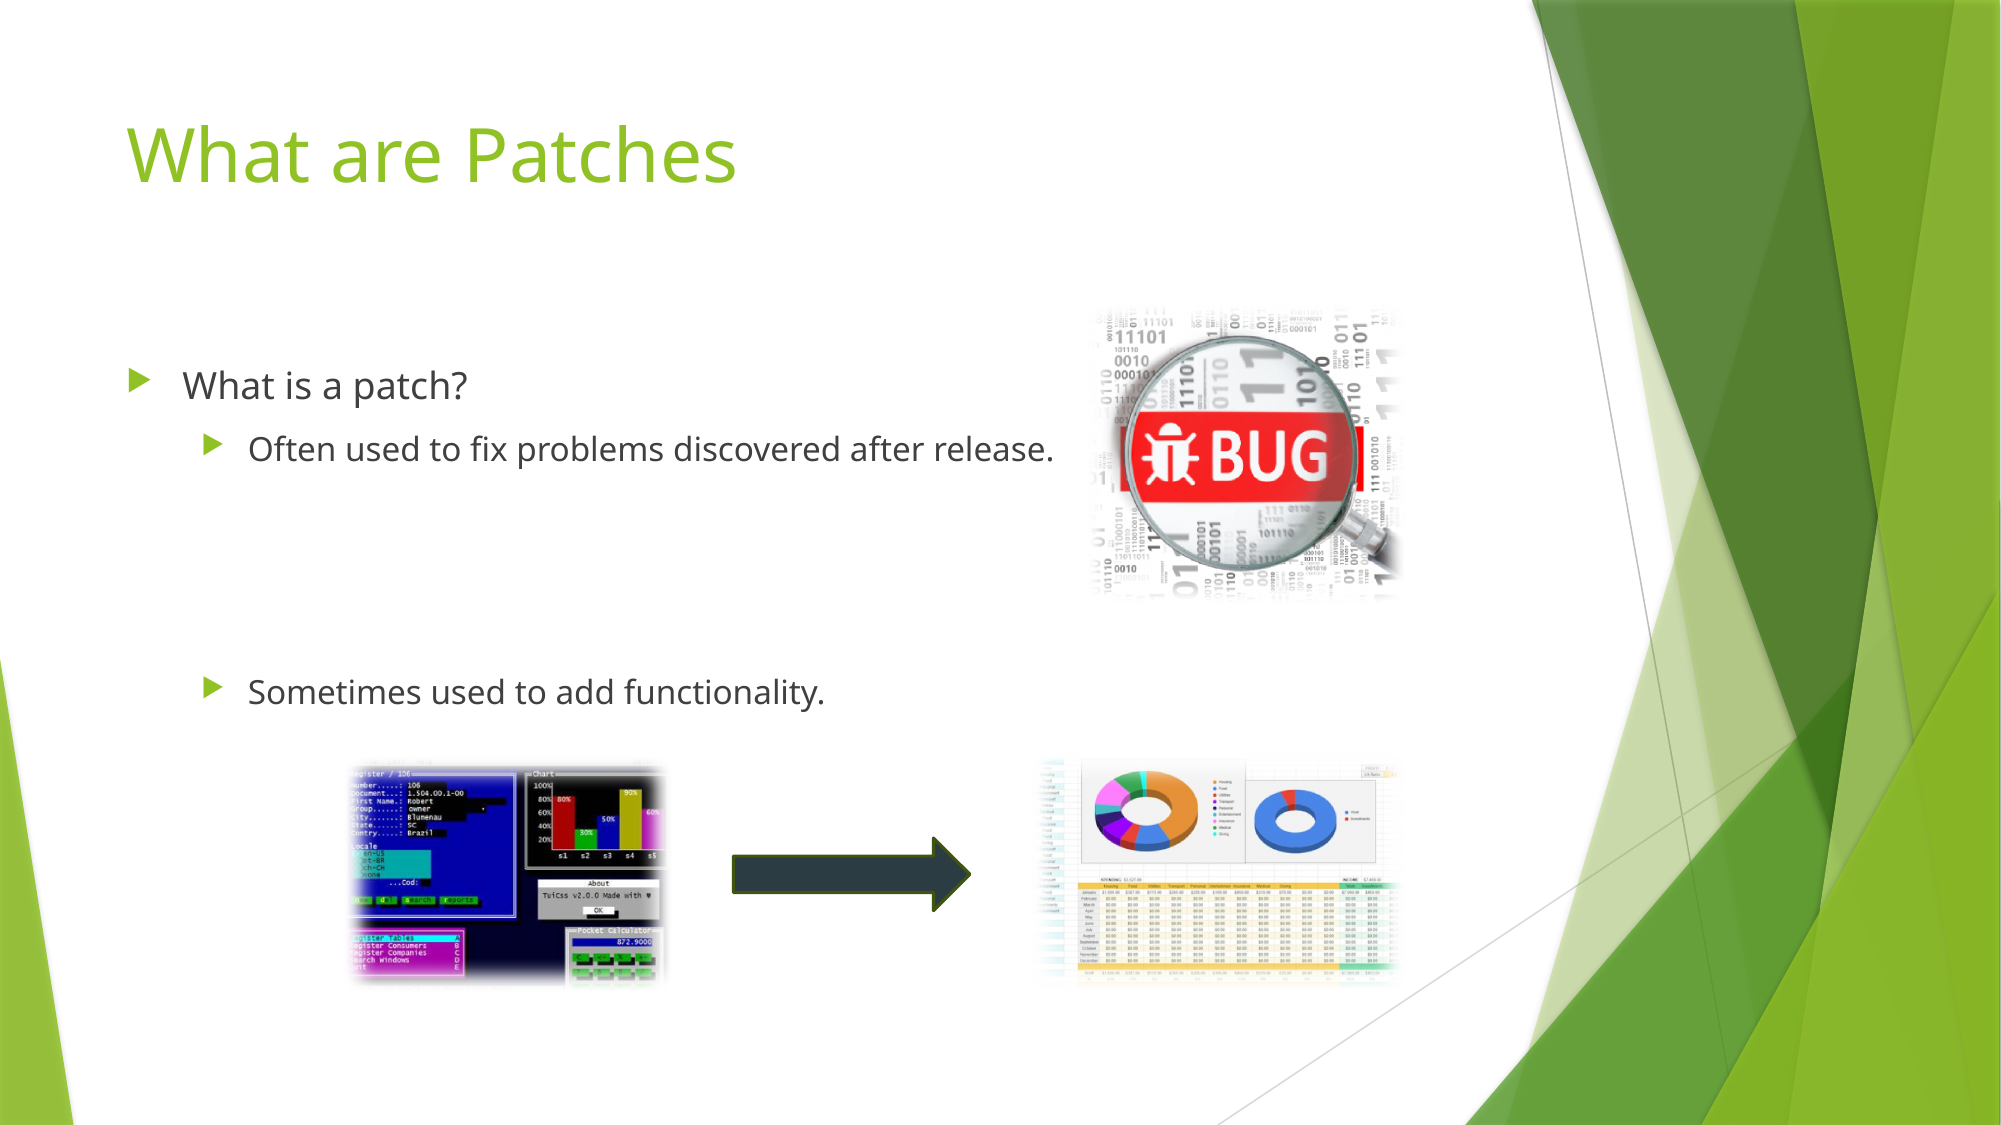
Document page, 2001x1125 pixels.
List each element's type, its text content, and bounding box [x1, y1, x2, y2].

list What is a patch? Often used to fix problems discovered after release. Sometimes used to add functionality. [111, 354, 1522, 992]
title What are Patches [111, 99, 1522, 317]
picture [1085, 302, 1406, 605]
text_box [342, 751, 1406, 994]
